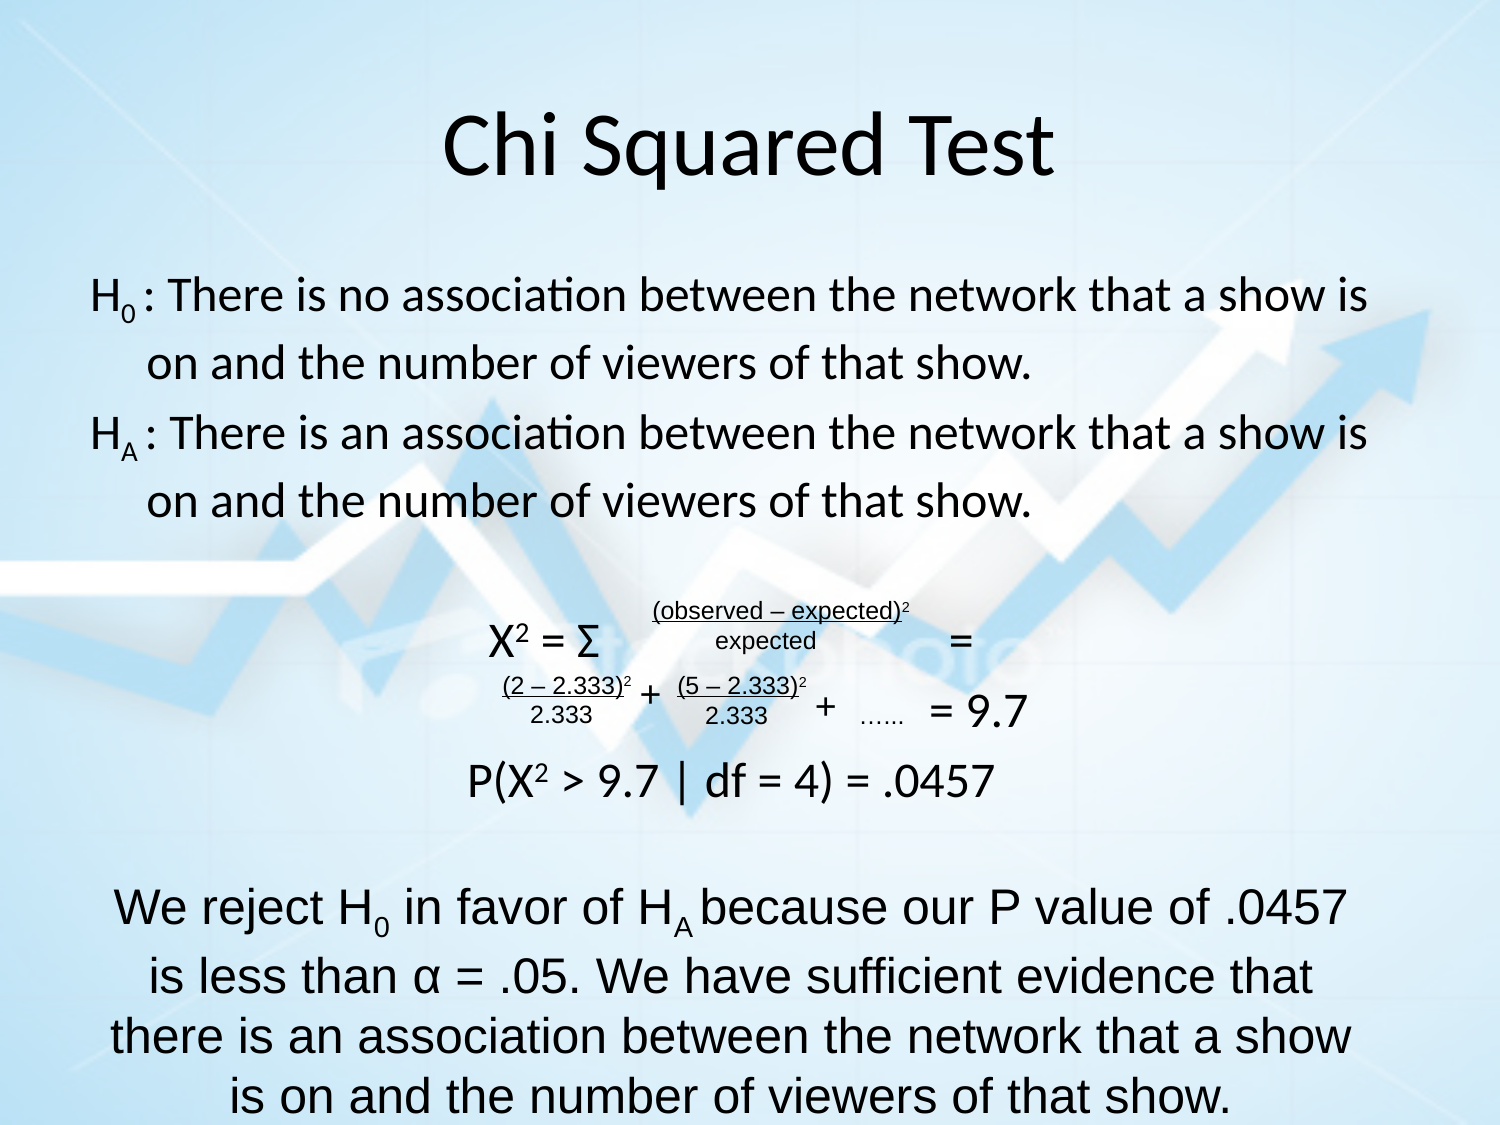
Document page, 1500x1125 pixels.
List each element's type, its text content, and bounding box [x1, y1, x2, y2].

list H0 : There is no association between the network that a show is on and the number of viewers of that show. HA : There is an association between the network that a show is on and the number of viewers of that show. X2 = Σ = = 9.7 P(X2 > 9.7 | df = 4) = .0457 [74, 253, 1388, 997]
text_box We reject H0 in favor of HA because our P value of .0457 is less than α = .05. We have sufficient evidence that there is an association between the network that a show is on and the number of viewers of that show. [75, 867, 1388, 1125]
title Chi Squared Test [74, 44, 1426, 233]
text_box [487, 587, 1001, 739]
